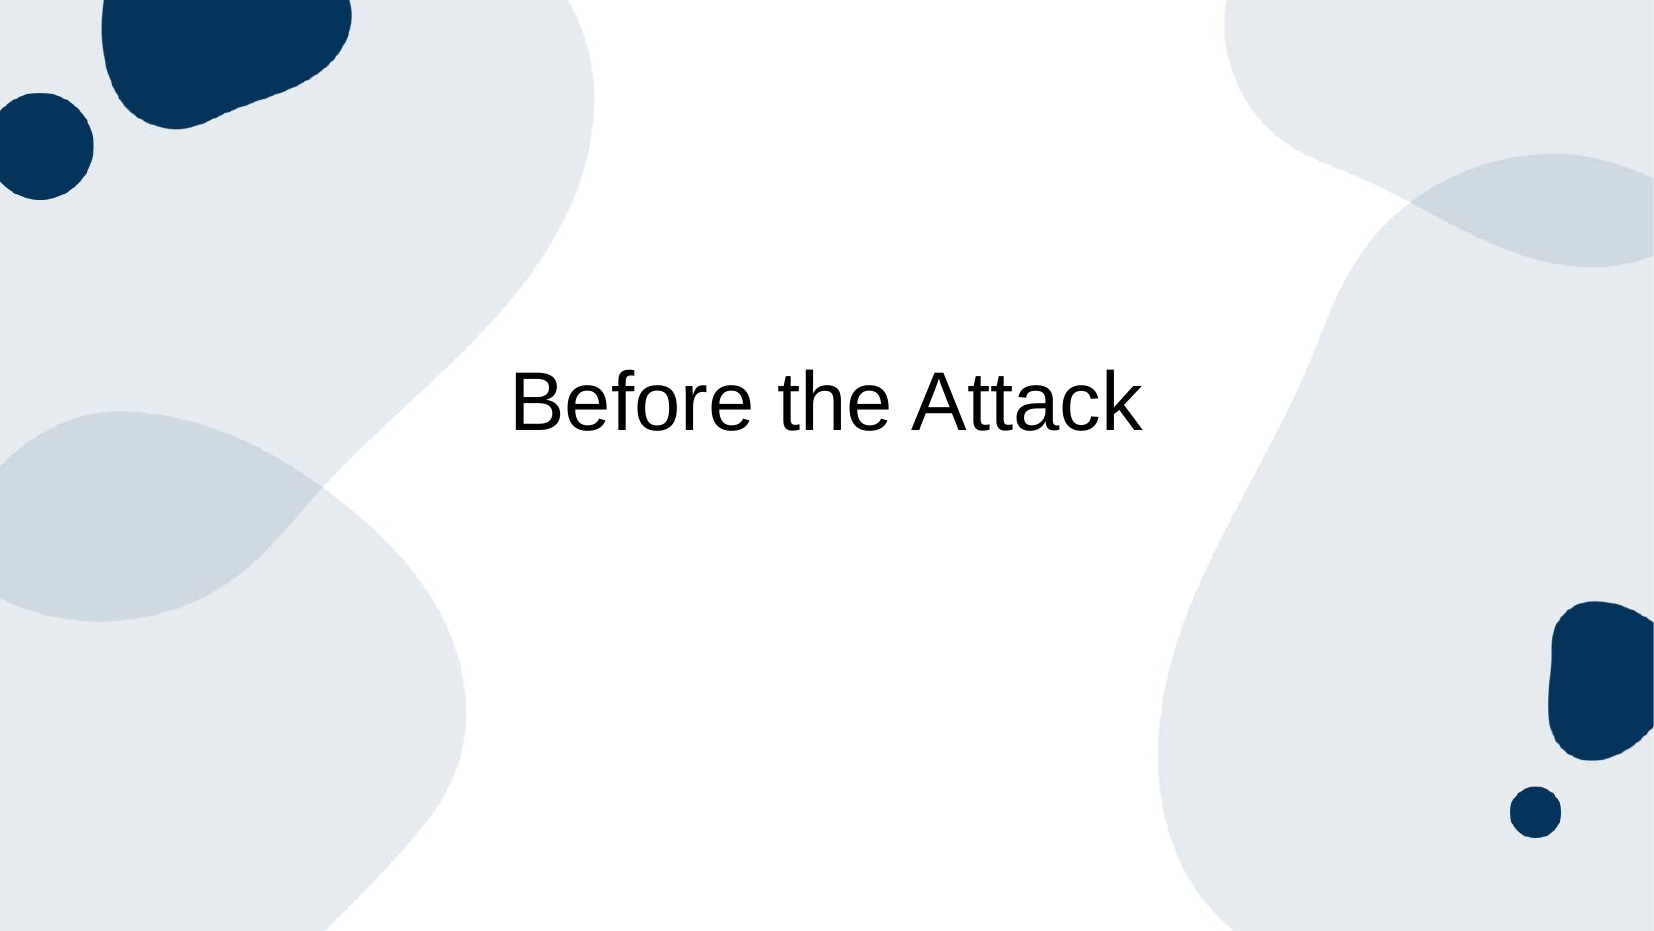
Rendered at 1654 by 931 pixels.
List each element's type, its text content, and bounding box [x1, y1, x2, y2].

picture [0, 0, 1654, 931]
subtitle Before the Attack [82, 37, 1571, 757]
